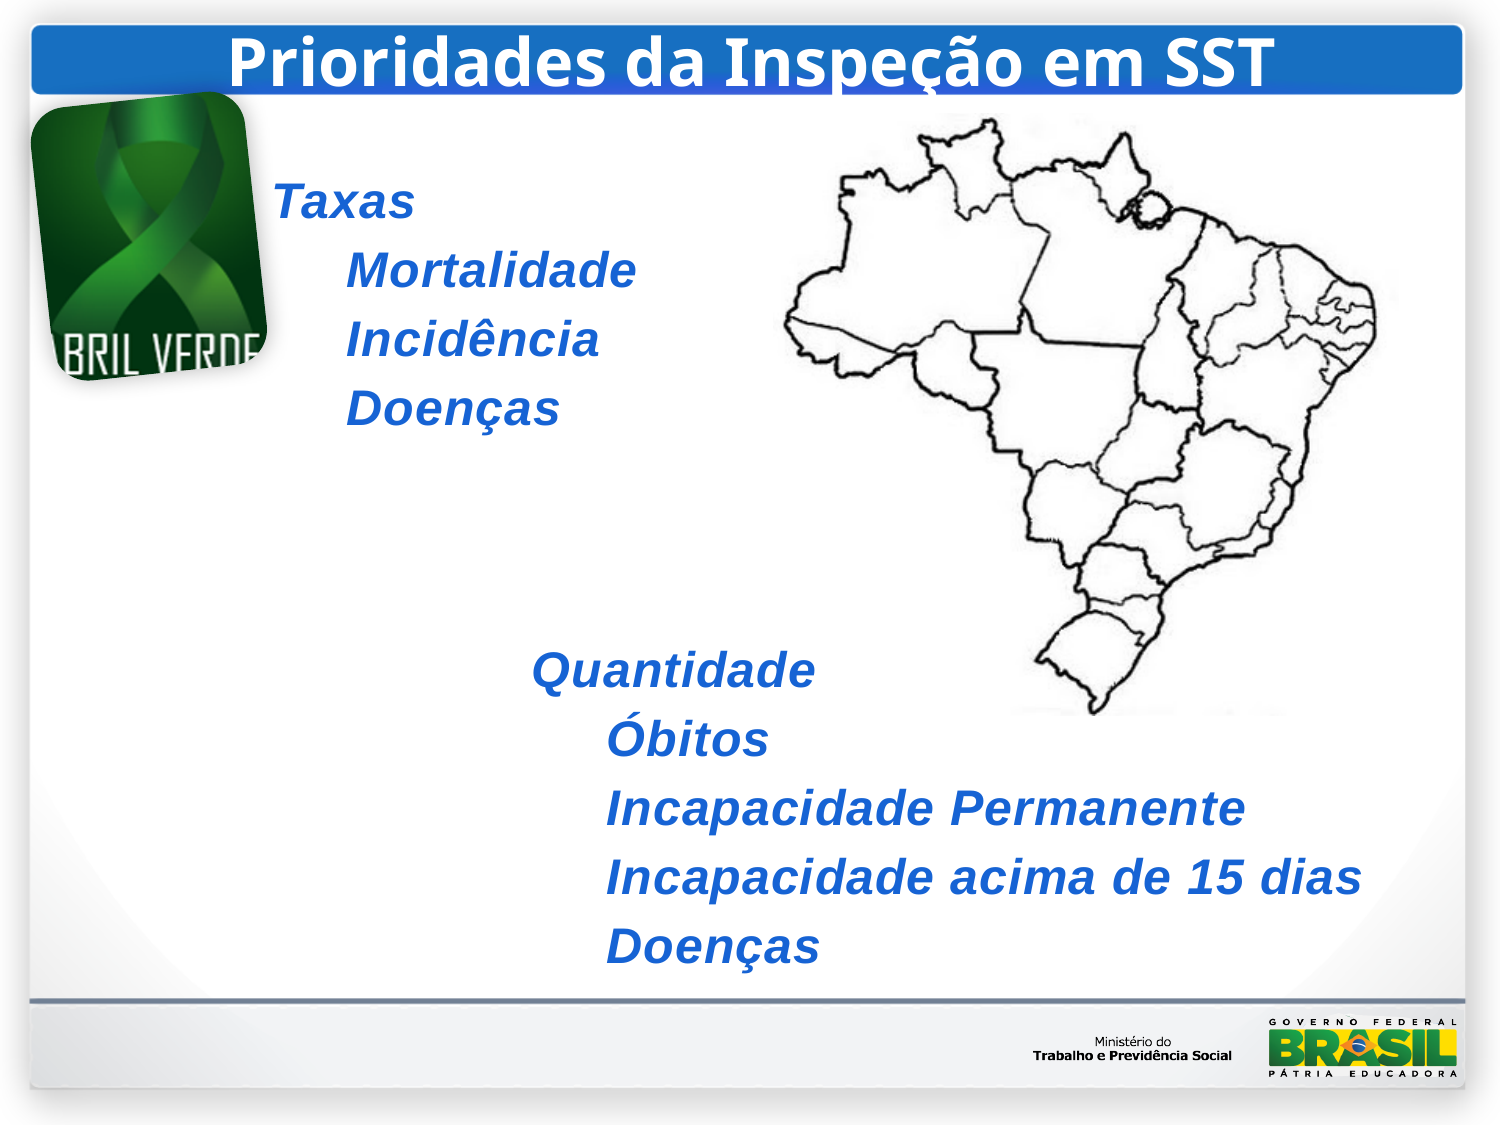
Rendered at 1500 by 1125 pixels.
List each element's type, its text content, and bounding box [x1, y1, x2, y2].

picture [0, 0, 1500, 1125]
title Prioridades da Inspeção em SST [76, 25, 1428, 95]
text_box Taxas Mortalidade Incidência Doenças [242, 152, 768, 443]
text_box Quantidade Óbitos Incapacidade Permanente Incapacidade acima de 15 dias Doenças [501, 621, 1500, 982]
